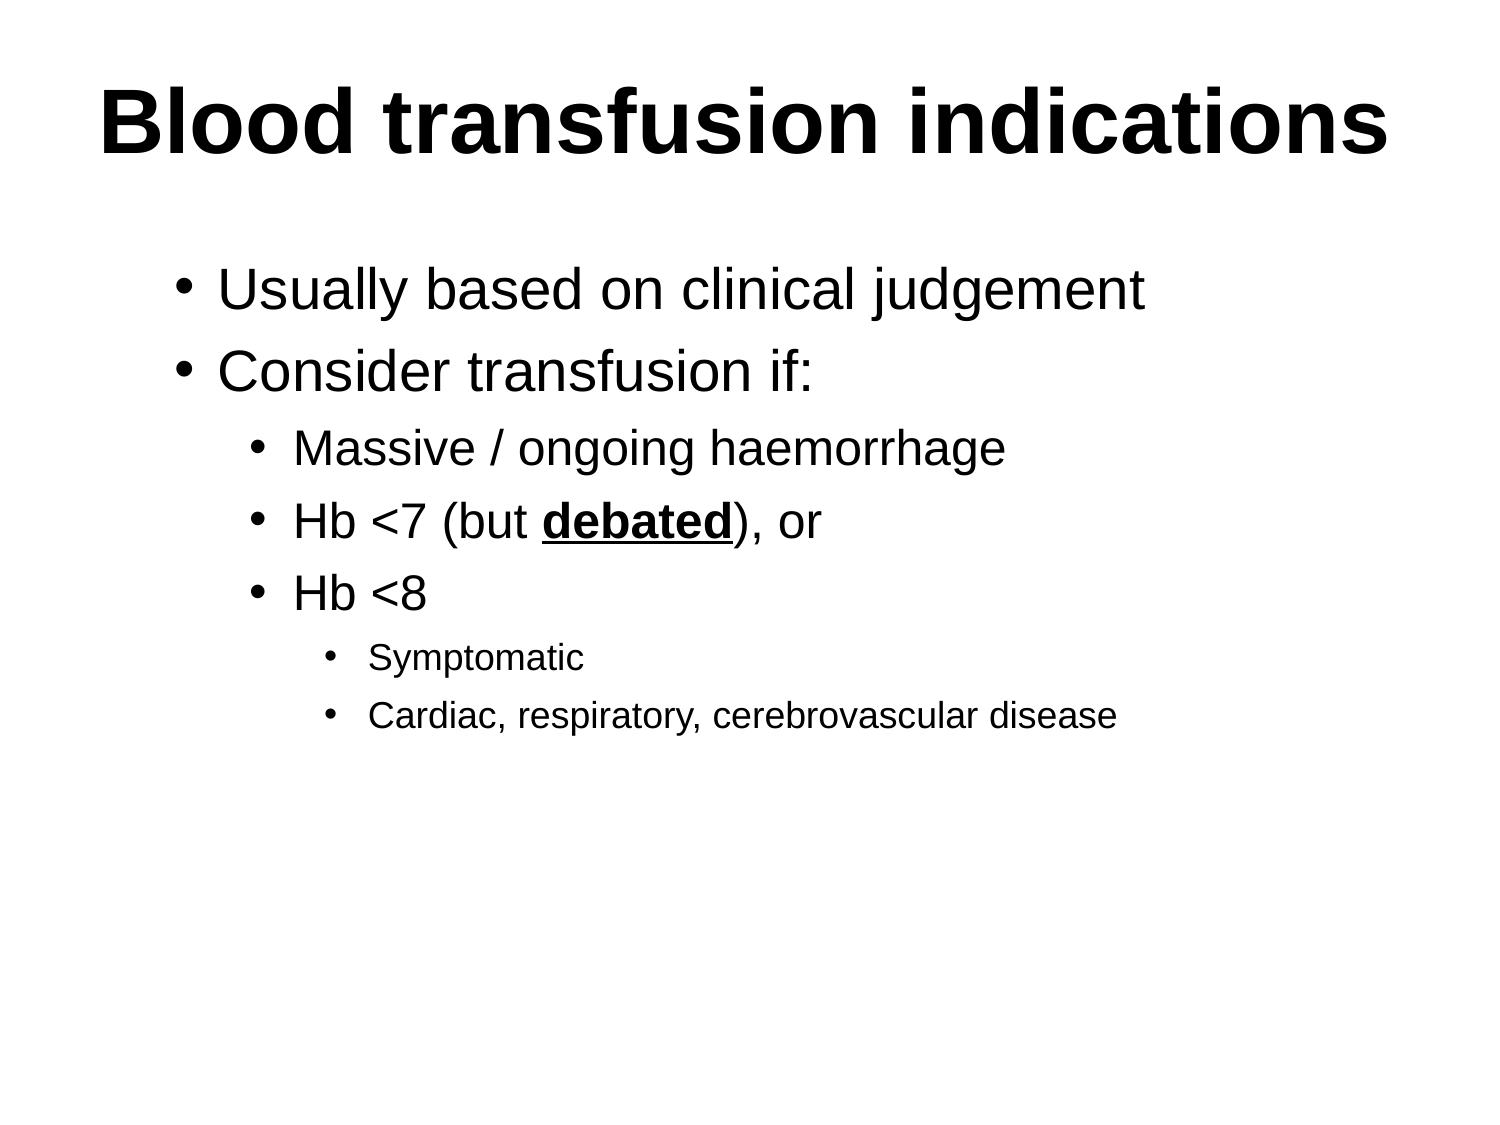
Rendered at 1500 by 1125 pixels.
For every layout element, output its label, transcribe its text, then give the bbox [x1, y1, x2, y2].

text_box Blood transfusion indications [83, 54, 1408, 180]
text_box Usually based on clinical judgement Consider transfusion if: Massive / ongoing haemorrhage Hb <7 (but debated), or Hb <8 Symptomatic Cardiac, respiratory, cerebrovascular disease [159, 243, 1344, 744]
